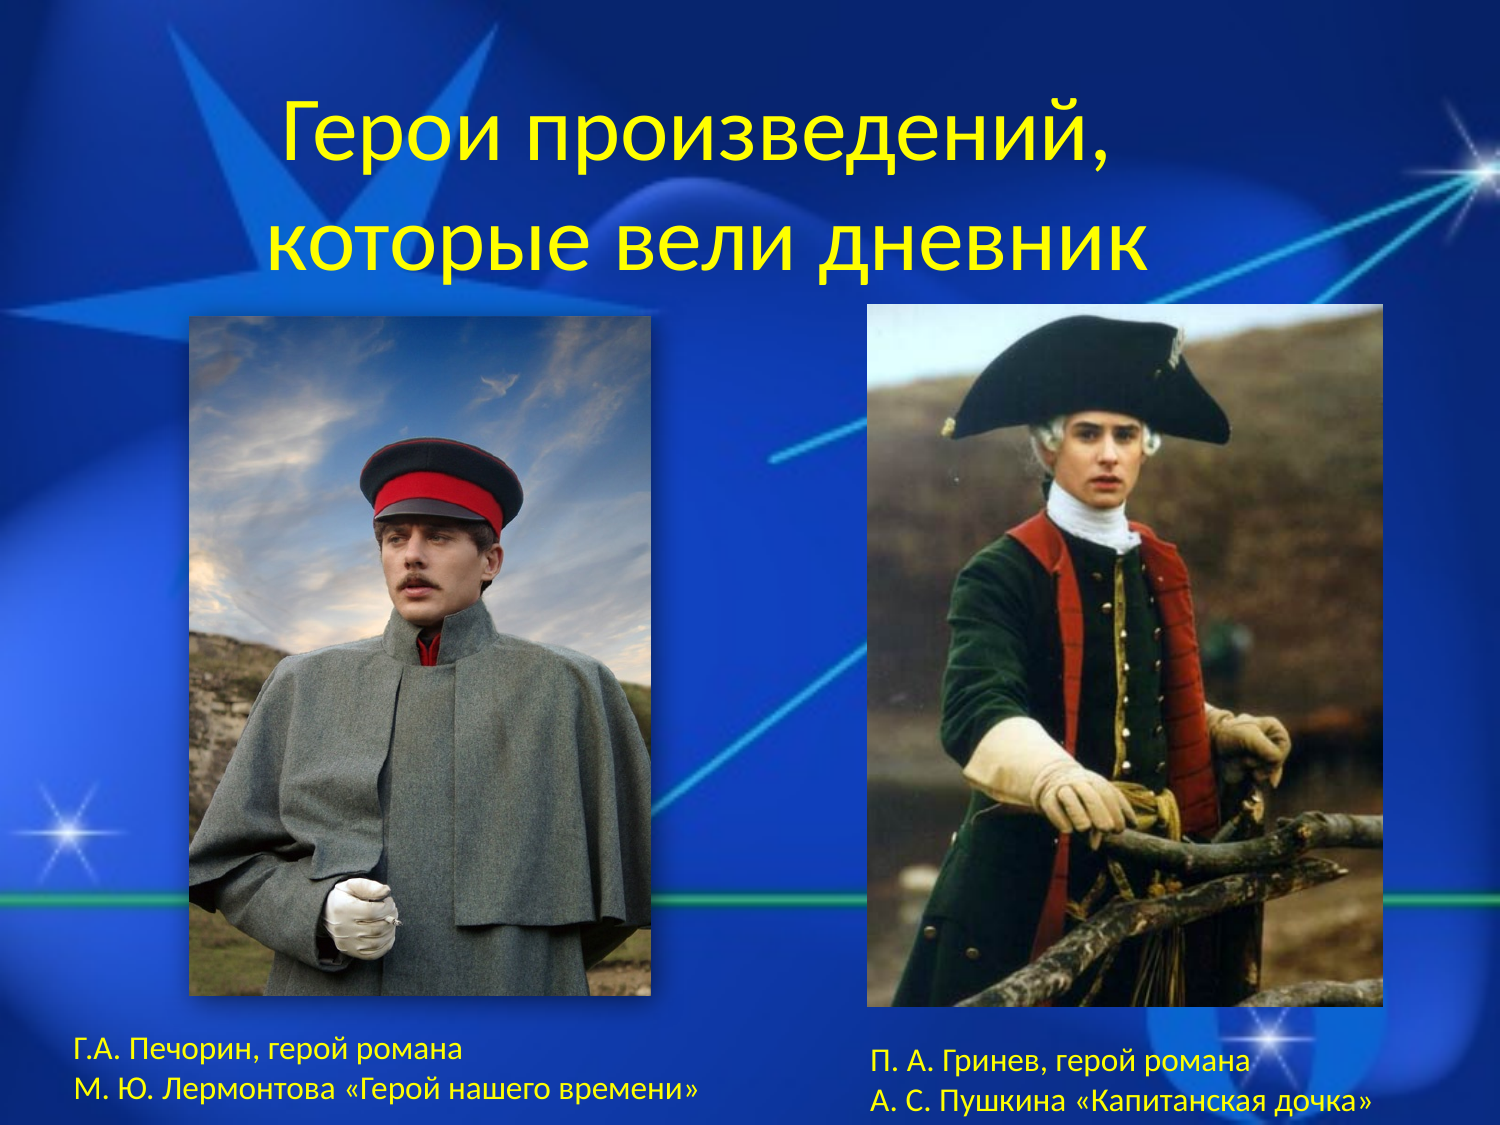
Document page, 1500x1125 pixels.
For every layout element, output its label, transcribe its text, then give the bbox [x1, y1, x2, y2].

text_box Г.А. Печорин, герой романа М. Ю. Лермонтова «Герой нашего времени» [58, 1018, 797, 1114]
title Герои произведений, которые вели дневник [70, 58, 1346, 300]
text_box П. А. Гринев, герой романа А. С. Пушкина «Капитанская дочка» [855, 1031, 1465, 1125]
picture [0, 0, 1500, 1125]
